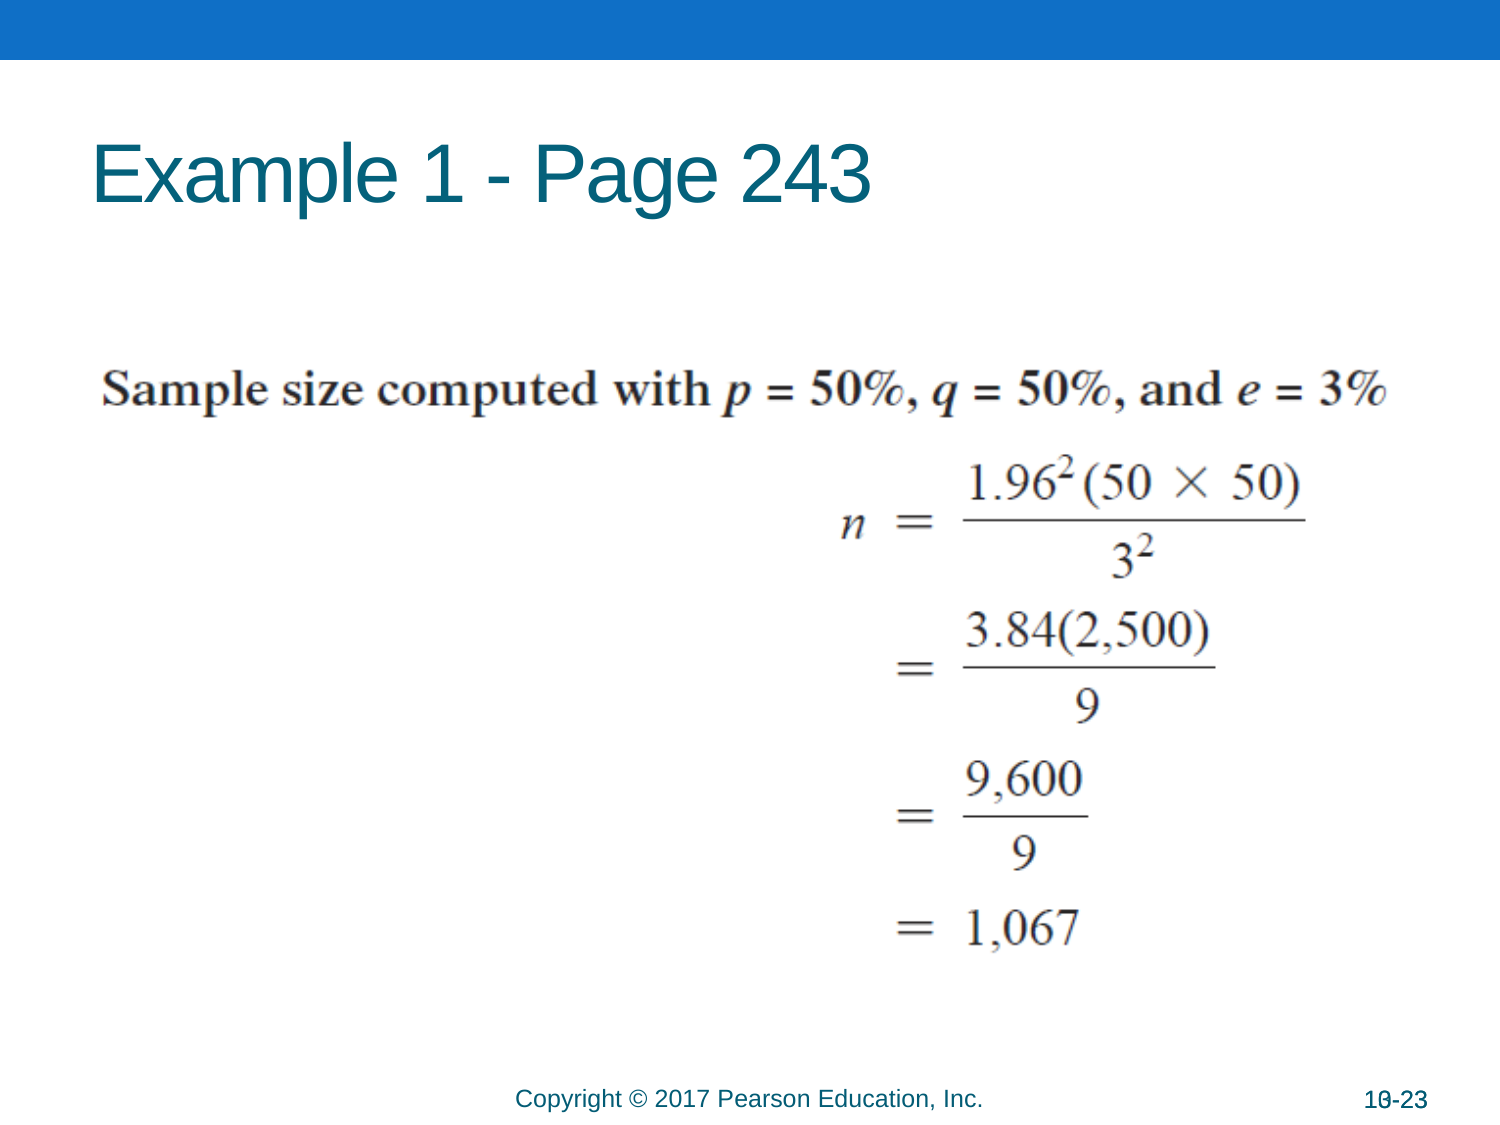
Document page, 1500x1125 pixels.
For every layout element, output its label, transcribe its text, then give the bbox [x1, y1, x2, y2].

title Example 1 - Page 243 [75, 87, 1425, 250]
picture [67, 349, 1443, 967]
picture [641, 1100, 647, 1107]
